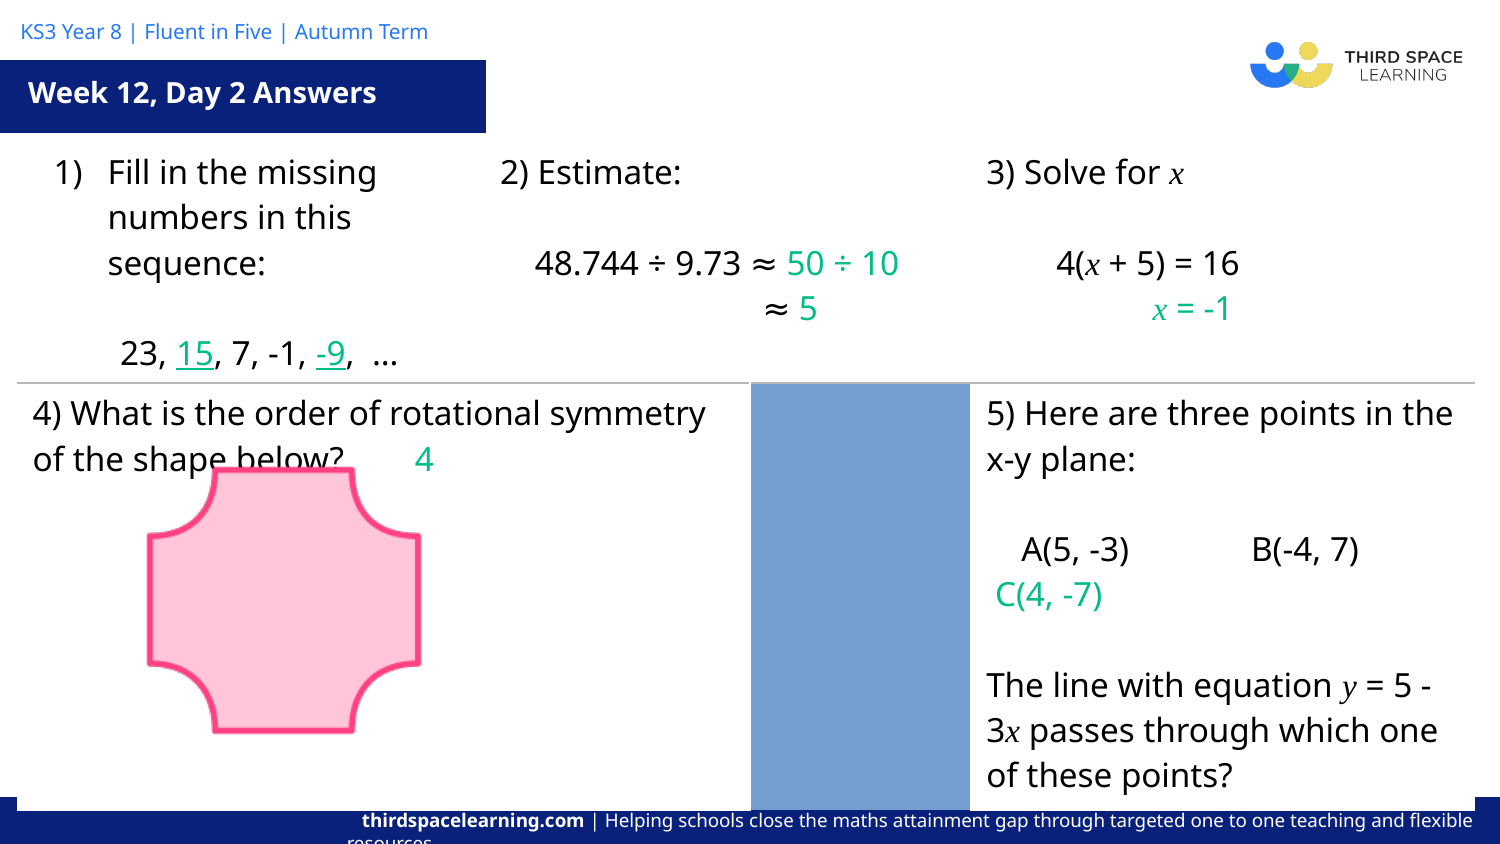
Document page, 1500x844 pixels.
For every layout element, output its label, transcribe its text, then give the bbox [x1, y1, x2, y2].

table_cell 5) Here are three points in the x-y plane: A(5, -3) B(-4, 7) C(4, -7) The line with equation y = 5 - 3x passes through which one of these points? [972, 384, 1474, 809]
table_cell 4) What is the order of rotational symmetry of the shape below? 4 [19, 384, 749, 809]
picture [1250, 33, 1465, 99]
picture [146, 466, 422, 736]
table_header 2) Estimate: 48.744 ÷ 9.73 ≈ 50 ÷ 10 ≈ 5 [486, 142, 970, 382]
text_box Week 12, Day 2 Answers [13, 59, 422, 125]
table_header 3) Solve for x 4(x + 5) = 16 x = -1 [972, 142, 1474, 382]
table_header Fill in the missing numbers in this sequence: 23, 15, 7, -1, -9, … [19, 142, 484, 382]
